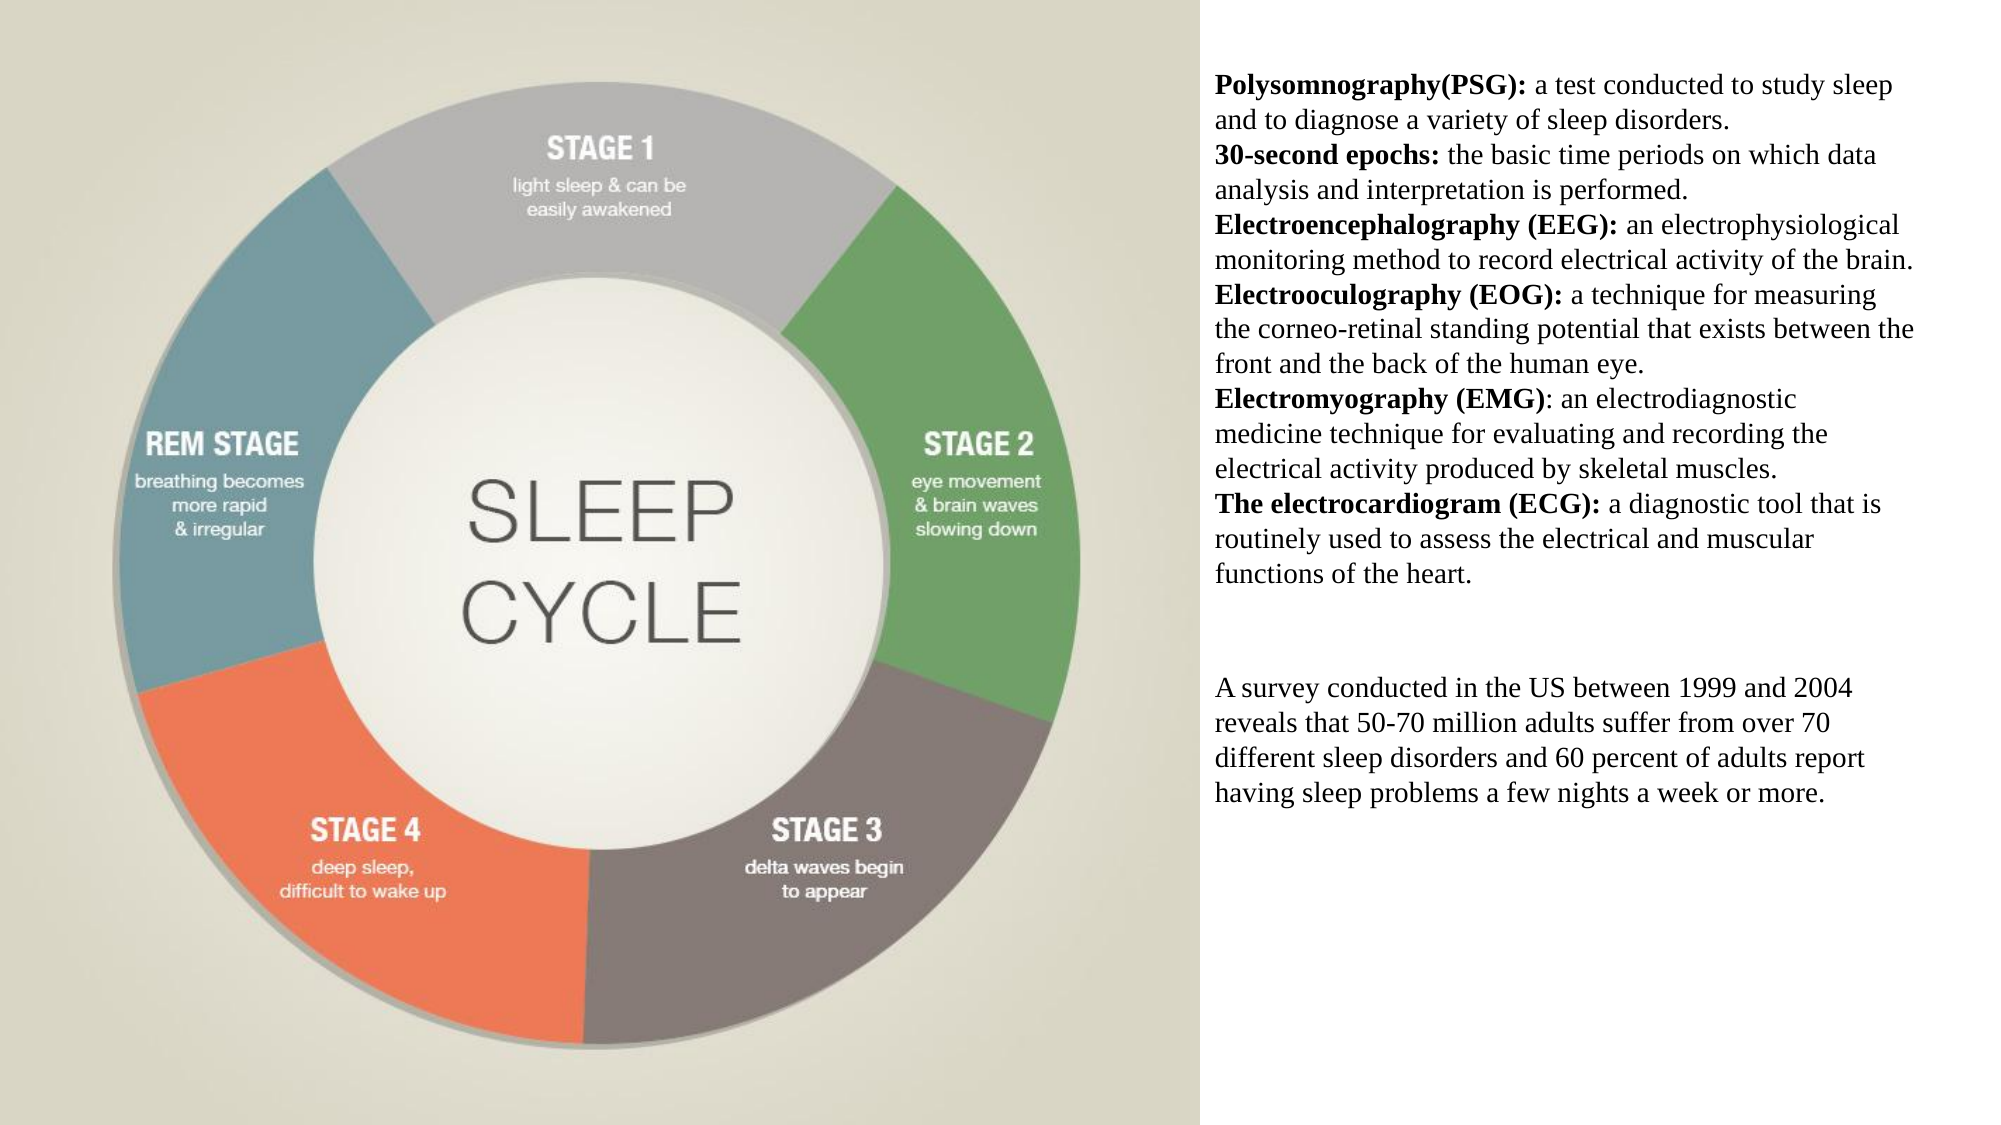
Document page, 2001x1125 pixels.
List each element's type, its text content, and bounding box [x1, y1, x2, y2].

text_box Polysomnography(PSG): a test conducted to study sleep and to diagnose a variety of sleep disorders. 30-second epochs: the basic time periods on which data analysis and interpretation is performed. Electroencephalography (EEG): an electrophysiological monitoring method to record electrical activity of the brain. Electrooculography (EOG): a technique for measuring the corneo-retinal standing potential that exists between the front and the back of the human eye. Electromyography (EMG): an electrodiagnostic medicine technique for evaluating and recording the electrical activity produced by skeletal muscles. The electrocardiogram (ECG): a diagnostic tool that is routinely used to assess the electrical and muscular functions of the heart. [1200, 57, 1935, 597]
text_box A survey conducted in the US between 1999 and 2004 reveals that 50-70 million adults suffer from over 70 different sleep disorders and 60 percent of adults report having sleep problems a few nights a week or more. [1200, 660, 1922, 816]
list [0, 0, 1200, 1125]
